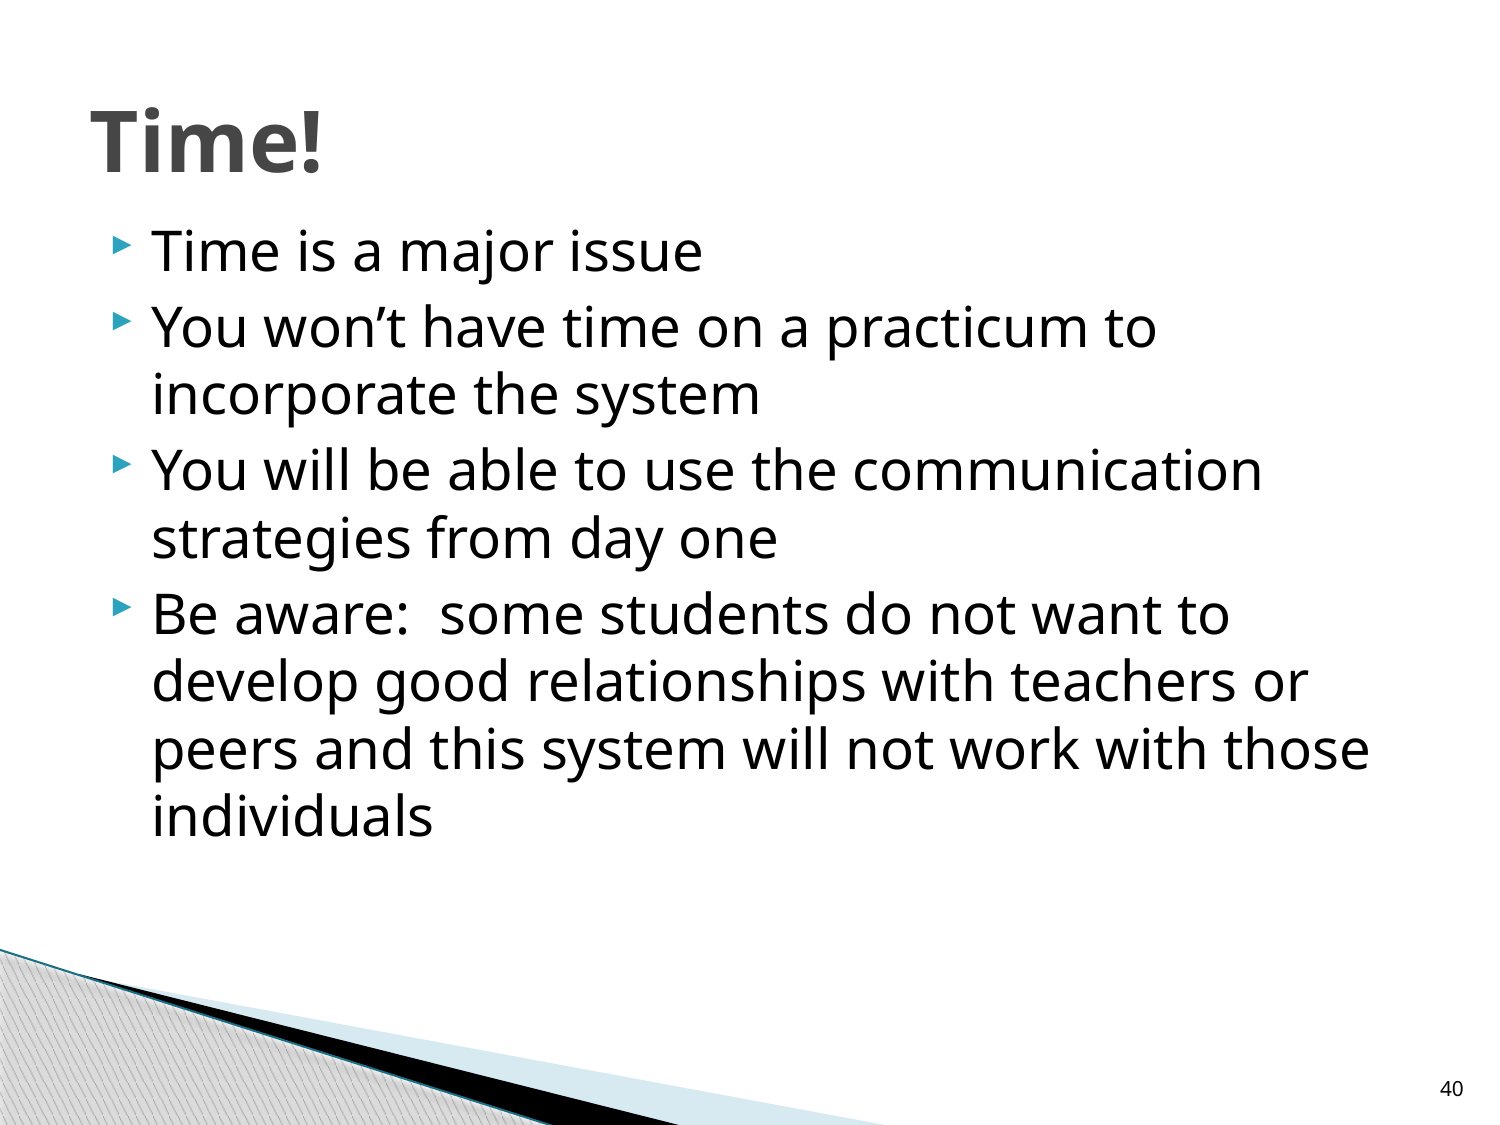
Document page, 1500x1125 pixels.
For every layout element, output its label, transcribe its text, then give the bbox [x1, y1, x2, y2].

title Time! [75, 45, 1425, 233]
list Time is a major issue You won’t have time on a practicum to incorporate the system You will be able to use the communication strategies from day one Be aware: some students do not want to develop good relationships with teachers or peers and this system will not work with those individuals [76, 208, 1427, 952]
slide_number 40 [1418, 1051, 1479, 1112]
